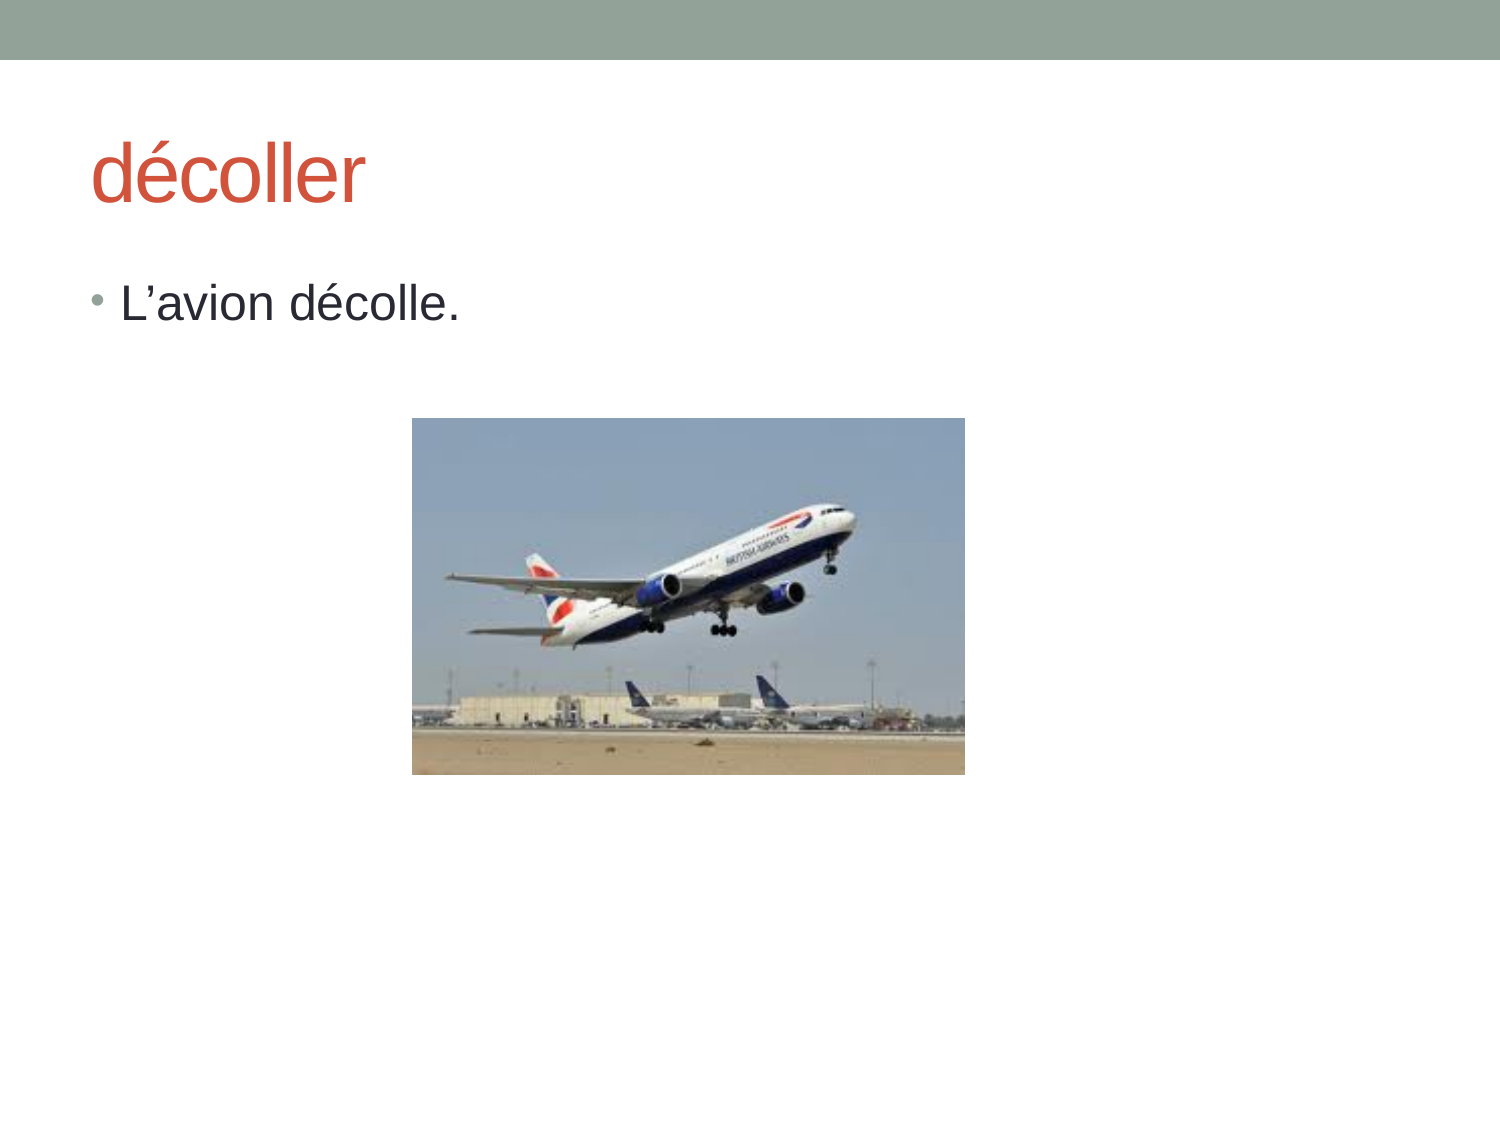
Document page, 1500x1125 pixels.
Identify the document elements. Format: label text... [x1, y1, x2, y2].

list L’avion décolle. [75, 262, 1425, 1063]
picture [412, 418, 965, 776]
title décoller [75, 87, 1425, 250]
